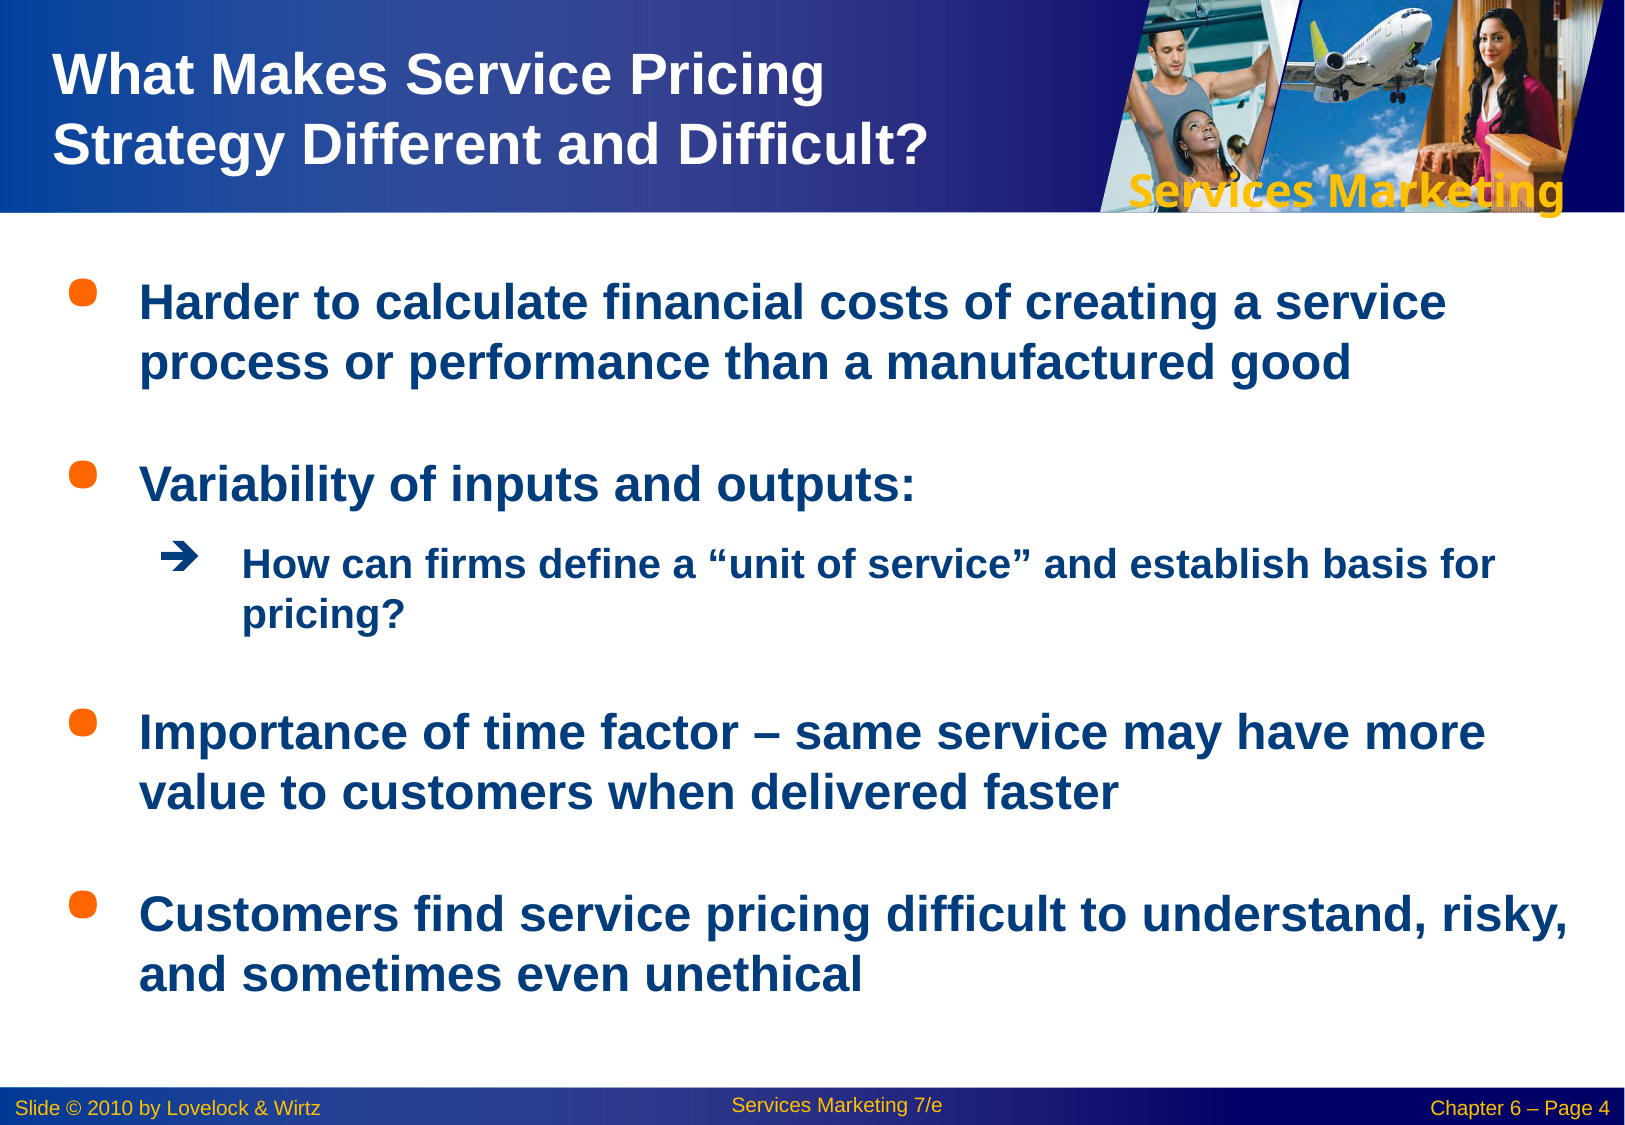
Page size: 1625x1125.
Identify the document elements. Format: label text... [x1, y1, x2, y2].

picture [1162, 186, 1172, 192]
picture [1546, 187, 1556, 202]
picture [1100, 0, 1604, 213]
list Harder to calculate financial costs of creating a service process or performance than a manufactured good Variability of inputs and outputs: How can firms define a “unit of service” and establish basis for pricing? Importance of time factor – same service may have more value to customers when delivered faster Customers find service pricing difficult to understand, risky, and sometimes even unethical [49, 261, 1588, 1051]
title What Makes Service Pricing Strategy Different and Difficult? [36, 37, 1088, 176]
